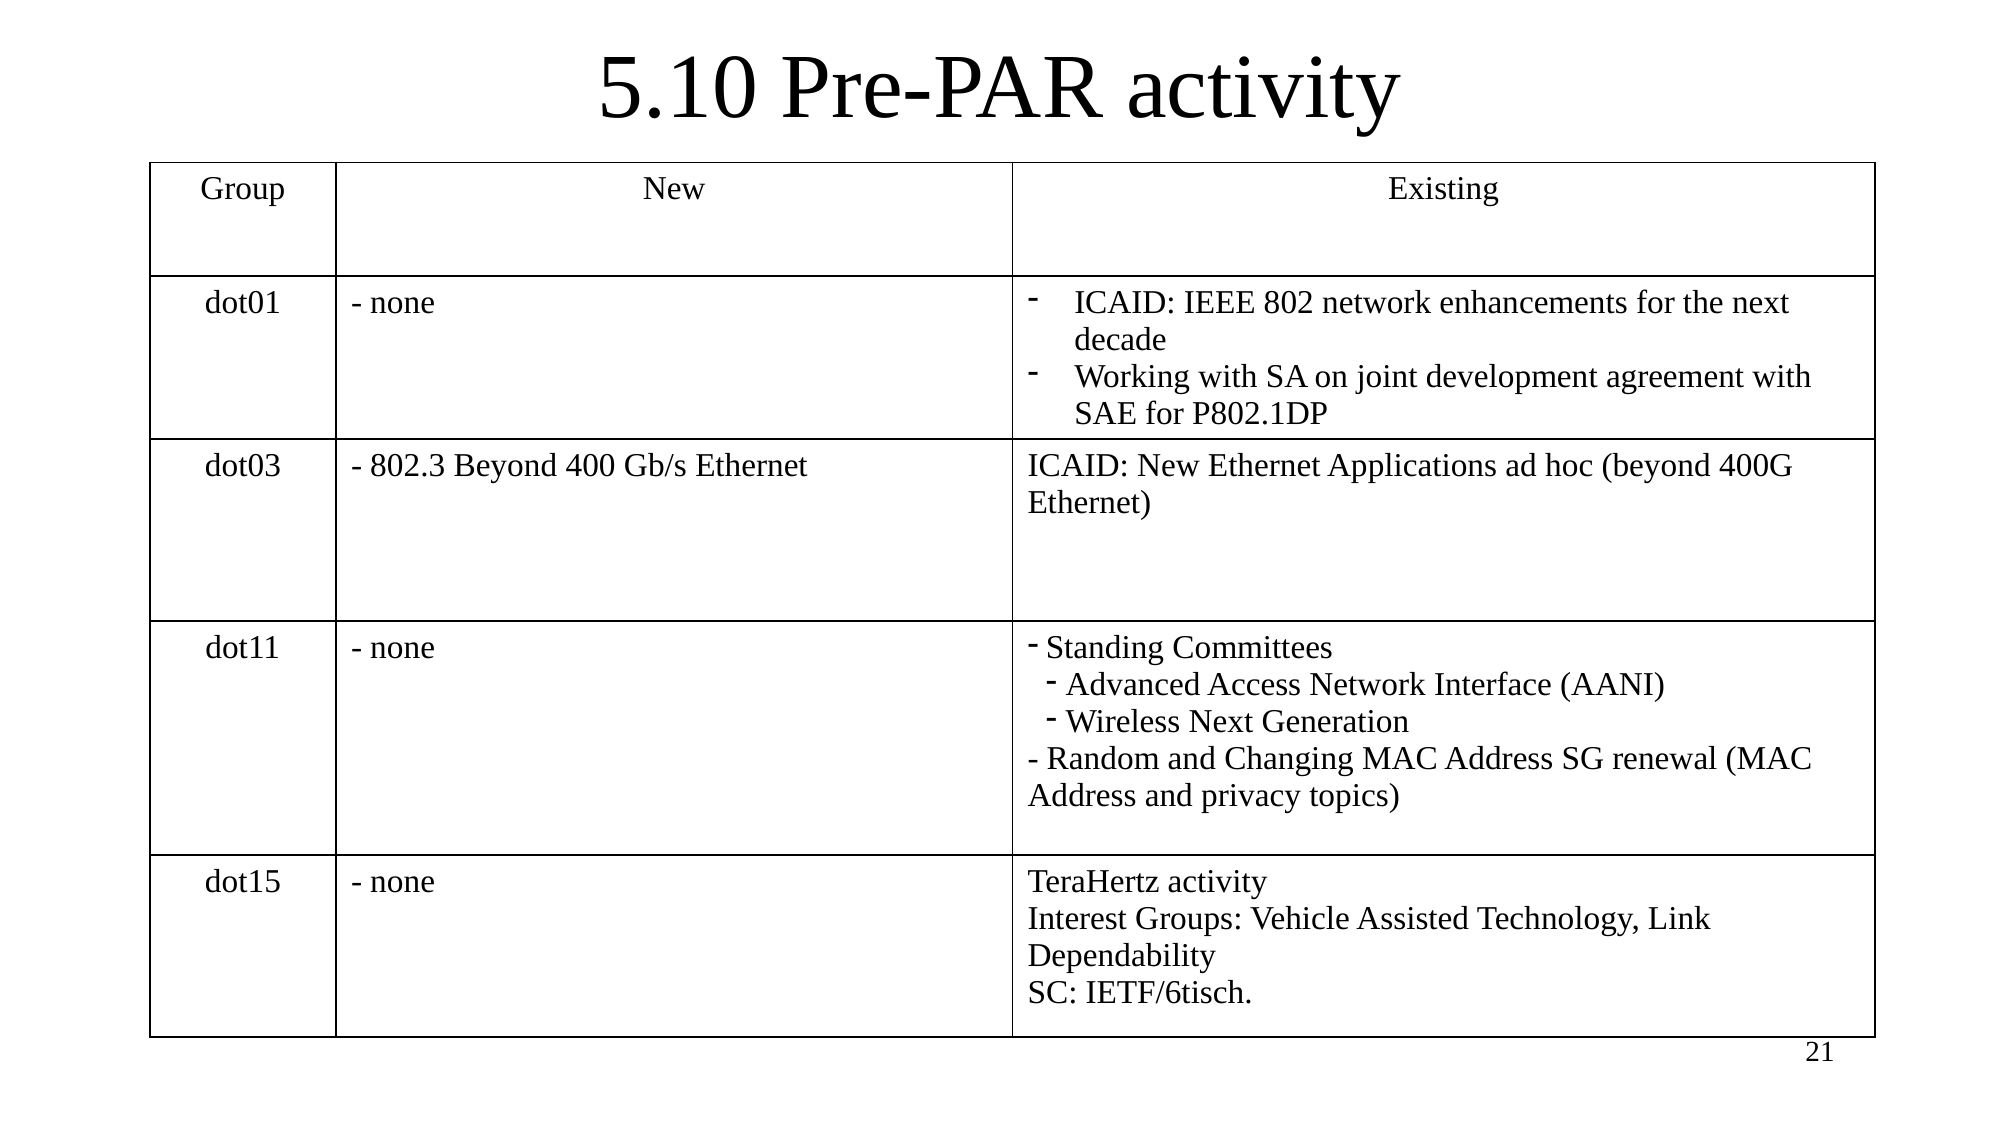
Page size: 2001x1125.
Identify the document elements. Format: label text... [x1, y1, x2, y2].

table_cell TeraHertz activity Interest Groups: Vehicle Assisted Technology, Link Dependability SC: IETF/6tisch. [1013, 856, 1874, 1036]
table_cell ICAID: IEEE 802 network enhancements for the next decade Working with SA on joint development agreement with SAE for P802.1DP [1013, 277, 1874, 438]
table_cell dot11 [151, 622, 335, 854]
table_cell dot15 [151, 856, 335, 1036]
table_cell - none [337, 277, 1012, 438]
table_cell - none [337, 622, 1012, 854]
table_header New [337, 163, 1012, 275]
table_cell dot01 [151, 277, 335, 438]
table_cell dot03 [151, 440, 335, 620]
slide_number 21 [1433, 1024, 1851, 1101]
title 5.10 Pre-PAR activity [362, 24, 1638, 138]
table_header Group [151, 163, 335, 275]
table_cell - none [337, 856, 1012, 1036]
table_cell - 802.3 Beyond 400 Gb/s Ethernet [337, 440, 1012, 620]
table_cell ICAID: New Ethernet Applications ad hoc (beyond 400G Ethernet) [1013, 440, 1874, 620]
table_cell Standing Committees Advanced Access Network Interface (AANI) Wireless Next Generation - Random and Changing MAC Address SG renewal (MAC Address and privacy topics) [1013, 622, 1874, 854]
table_header Existing [1013, 163, 1874, 275]
